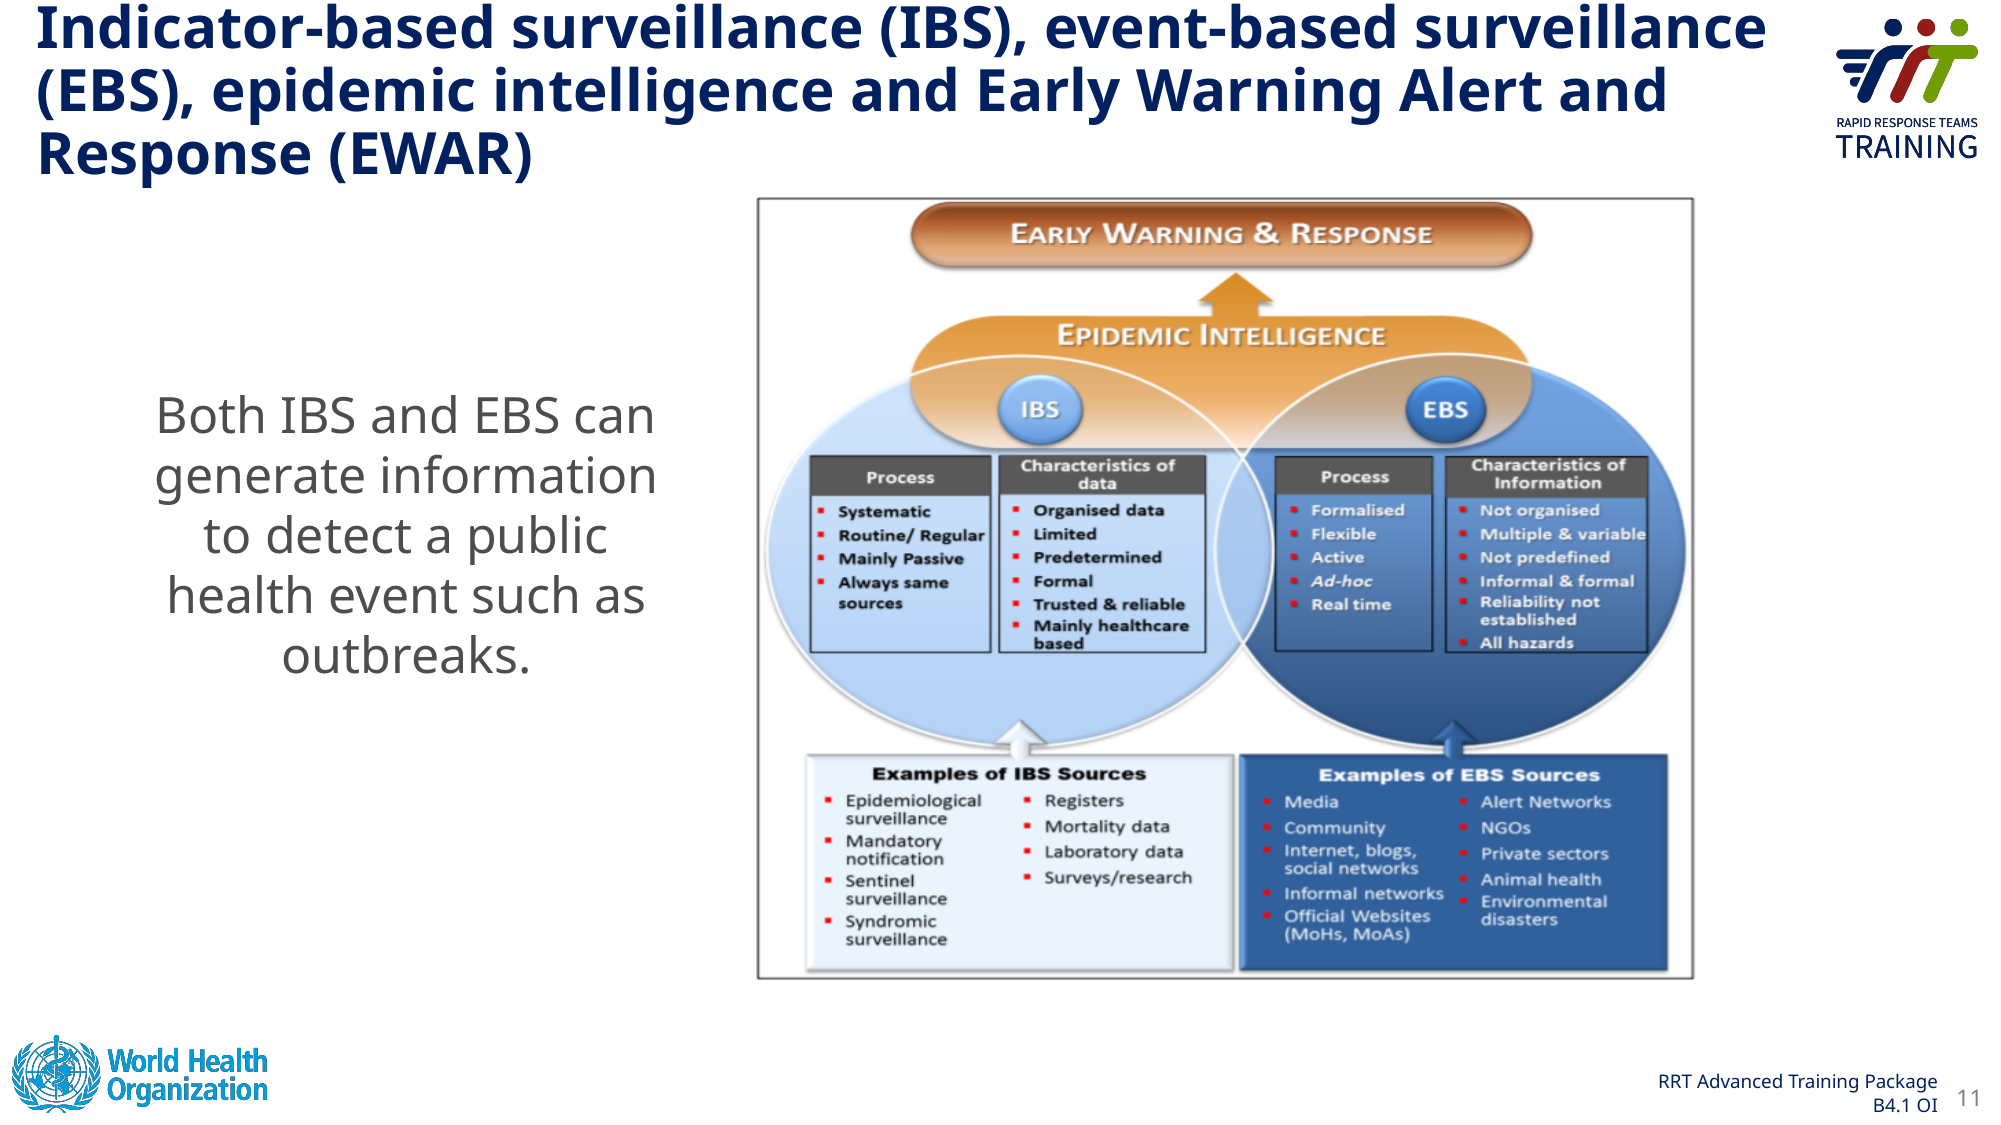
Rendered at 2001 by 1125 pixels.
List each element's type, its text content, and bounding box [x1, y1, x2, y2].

picture [36, 1088, 78, 1105]
picture [50, 1108, 62, 1113]
picture [12, 1083, 48, 1113]
picture [22, 1062, 26, 1077]
picture [34, 1054, 43, 1078]
picture [12, 1035, 54, 1068]
picture [59, 1035, 267, 1113]
picture [1865, 19, 1978, 167]
title Indicator-based surveillance (IBS), event-based surveillance (EBS), epidemic intelligence and Early Warning Alert and Response (EWAR) [28, 0, 1865, 209]
picture [40, 1062, 47, 1070]
picture [46, 1056, 54, 1062]
text_box Both IBS and EBS can generate information to detect a public health event such as outbreaks.​ [119, 376, 694, 692]
picture [749, 195, 1705, 988]
picture [71, 1053, 90, 1091]
picture [24, 1054, 36, 1087]
picture [30, 1083, 37, 1091]
